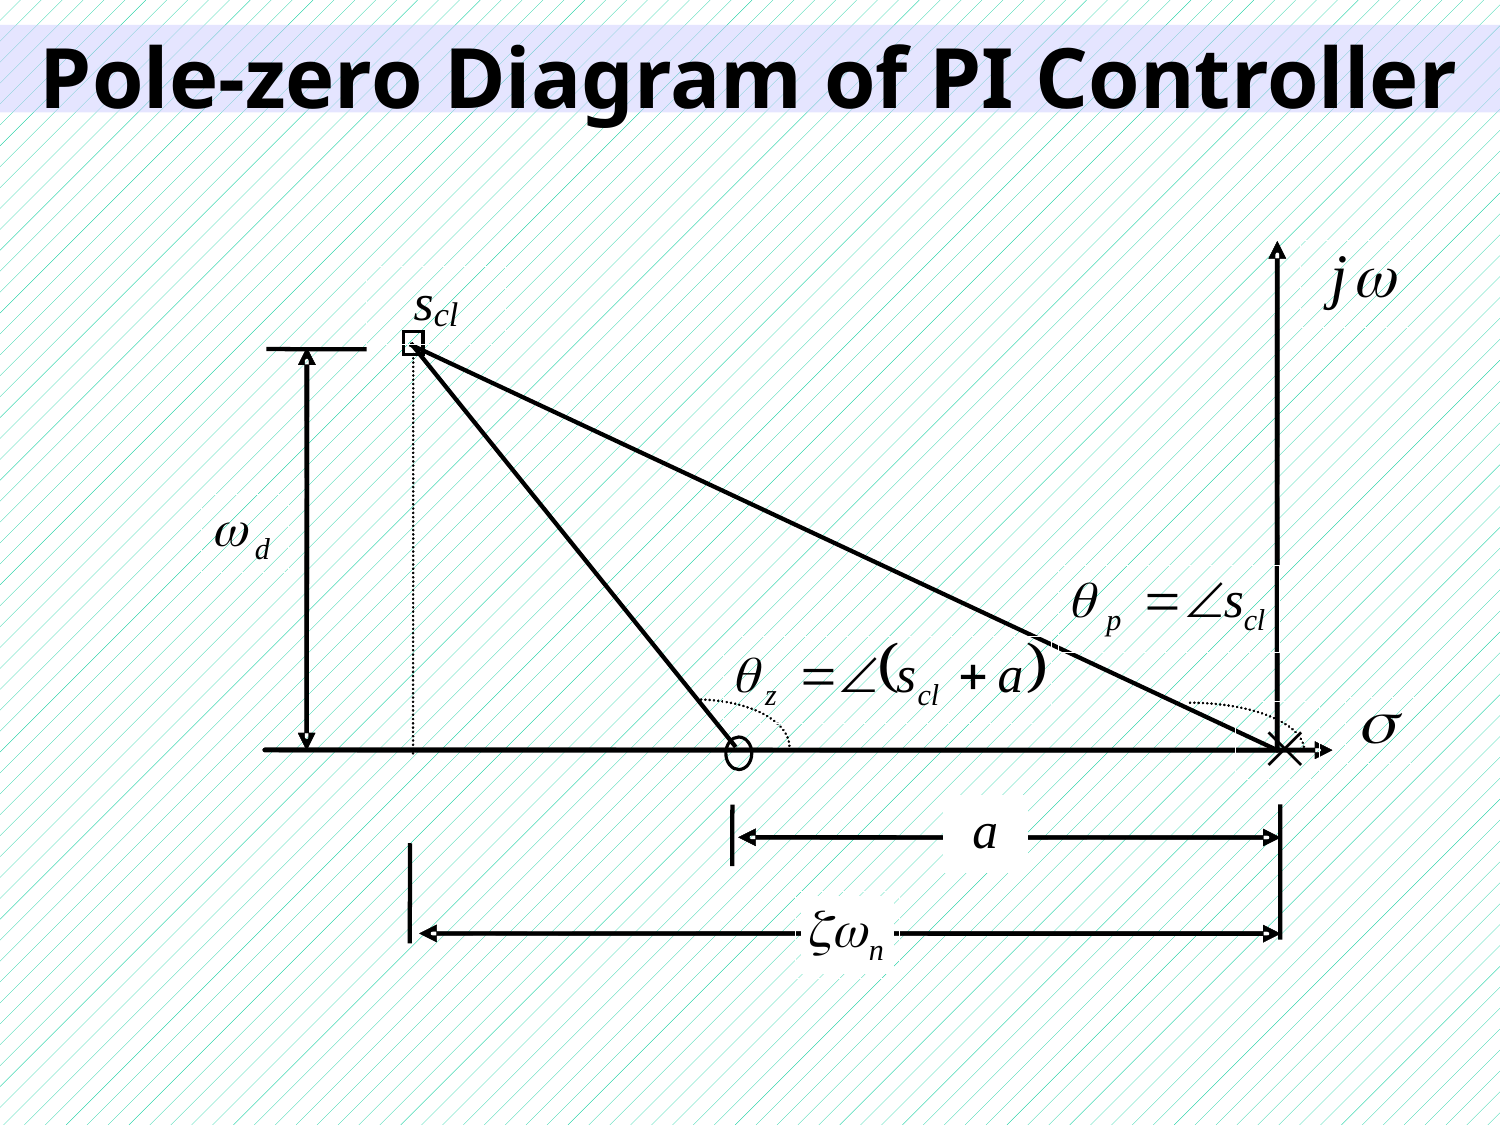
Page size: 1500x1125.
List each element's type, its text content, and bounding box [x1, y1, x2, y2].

title Pole-zero Diagram of PI Controller [24, 24, 1476, 126]
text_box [187, 212, 1426, 1026]
